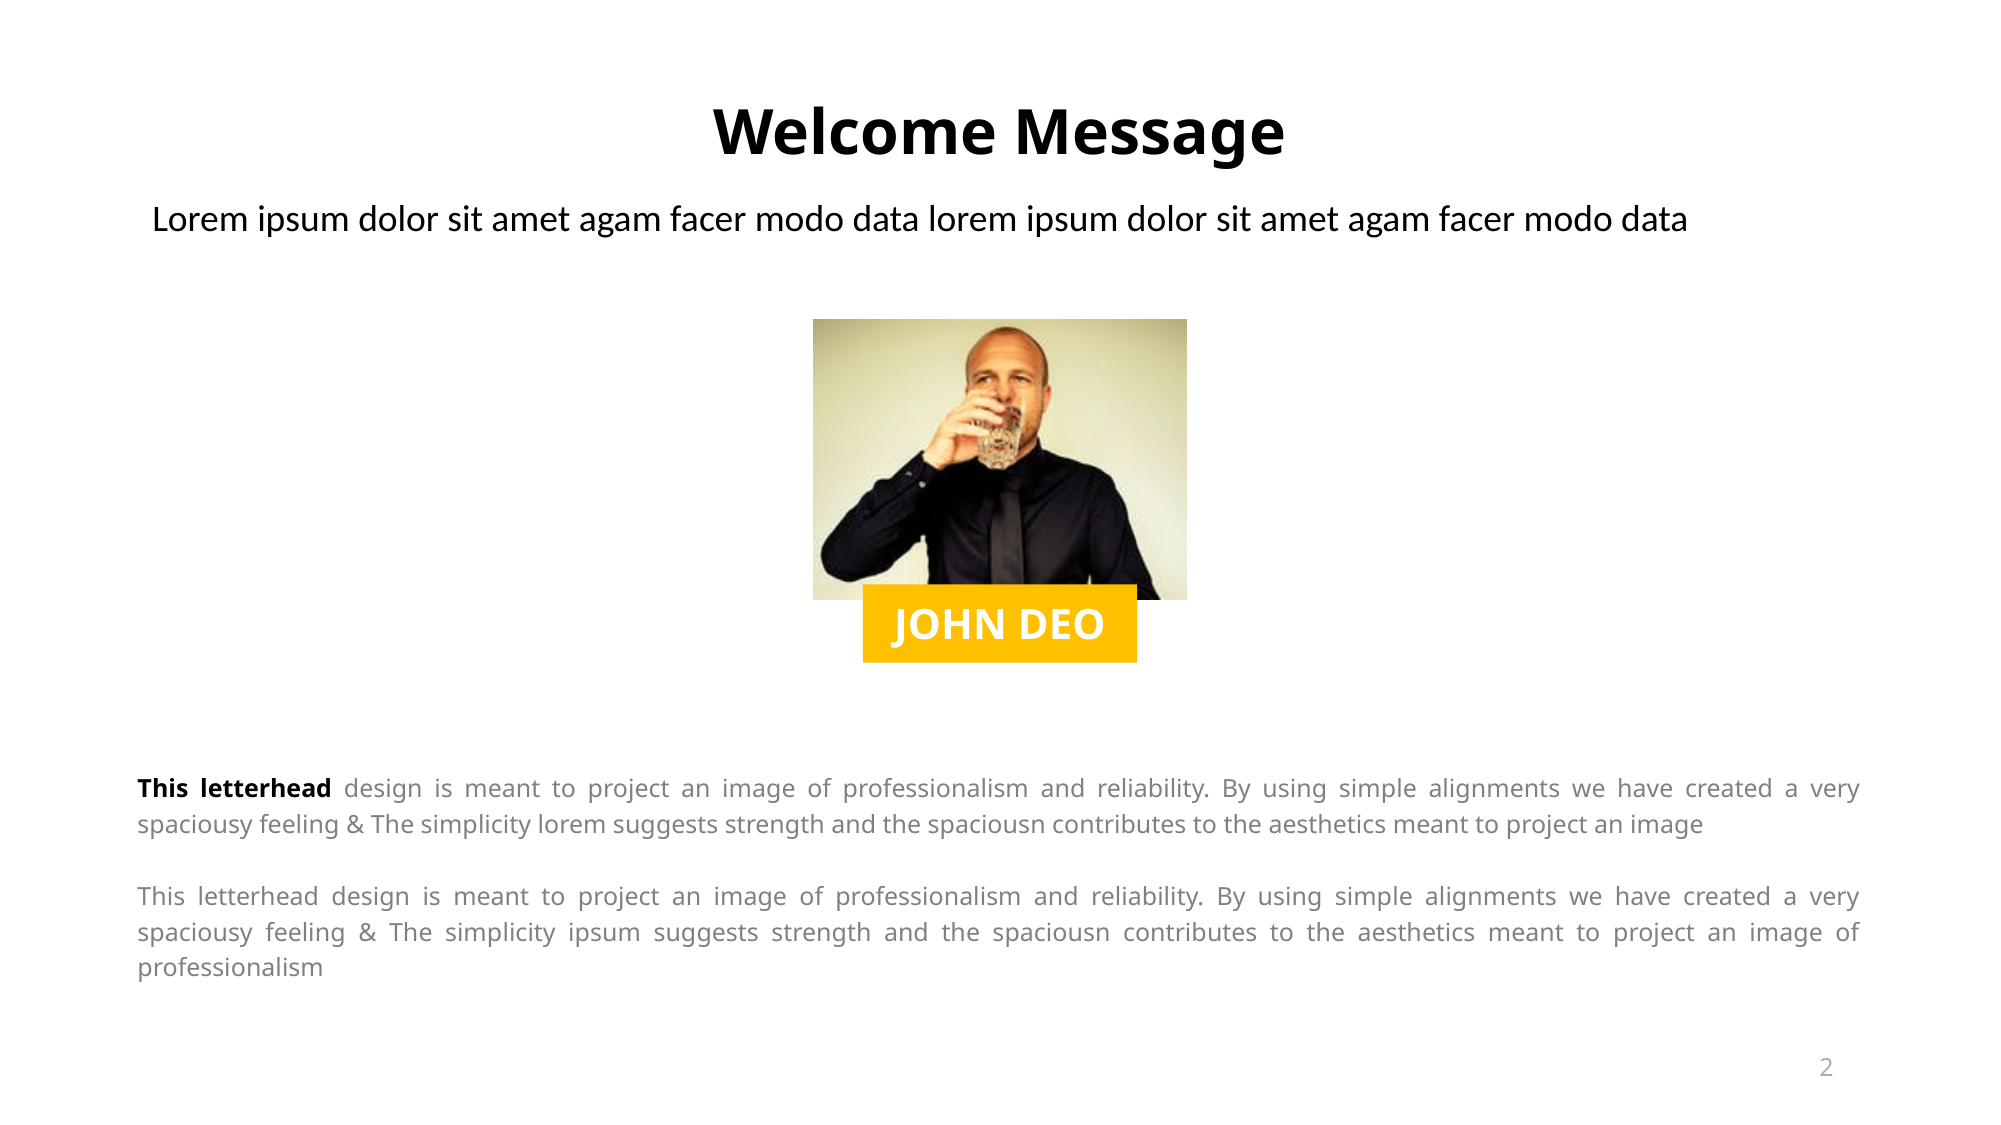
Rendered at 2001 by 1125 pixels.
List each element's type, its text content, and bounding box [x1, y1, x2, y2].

text_box JOHN DEO [845, 600, 1155, 656]
title Welcome Message [137, 227, 1863, 237]
subtitle Lorem ipsum dolor sit amet agam facer modo data lorem ipsum dolor sit amet agam facer modo data [137, 186, 1863, 227]
slide_number 2 [1790, 1042, 1863, 1094]
title Welcome Message [137, 33, 1863, 186]
text_box [862, 656, 1138, 664]
picture [812, 319, 1187, 600]
text_box This letterhead design is meant to project an image of professionalism and reliability. By using simple alignments we have created a very spaciousy feeling & The simplicity lorem suggests strength and the spaciousn contributes to the aesthetics meant to project an image This letterhead design is meant to project an image of professionalism and reliability. By using simple alignments we have created a very spaciousy feeling & The simplicity ipsum suggests strength and the spaciousn contributes to the aesthetics meant to project an image of professionalism [137, 755, 1863, 993]
